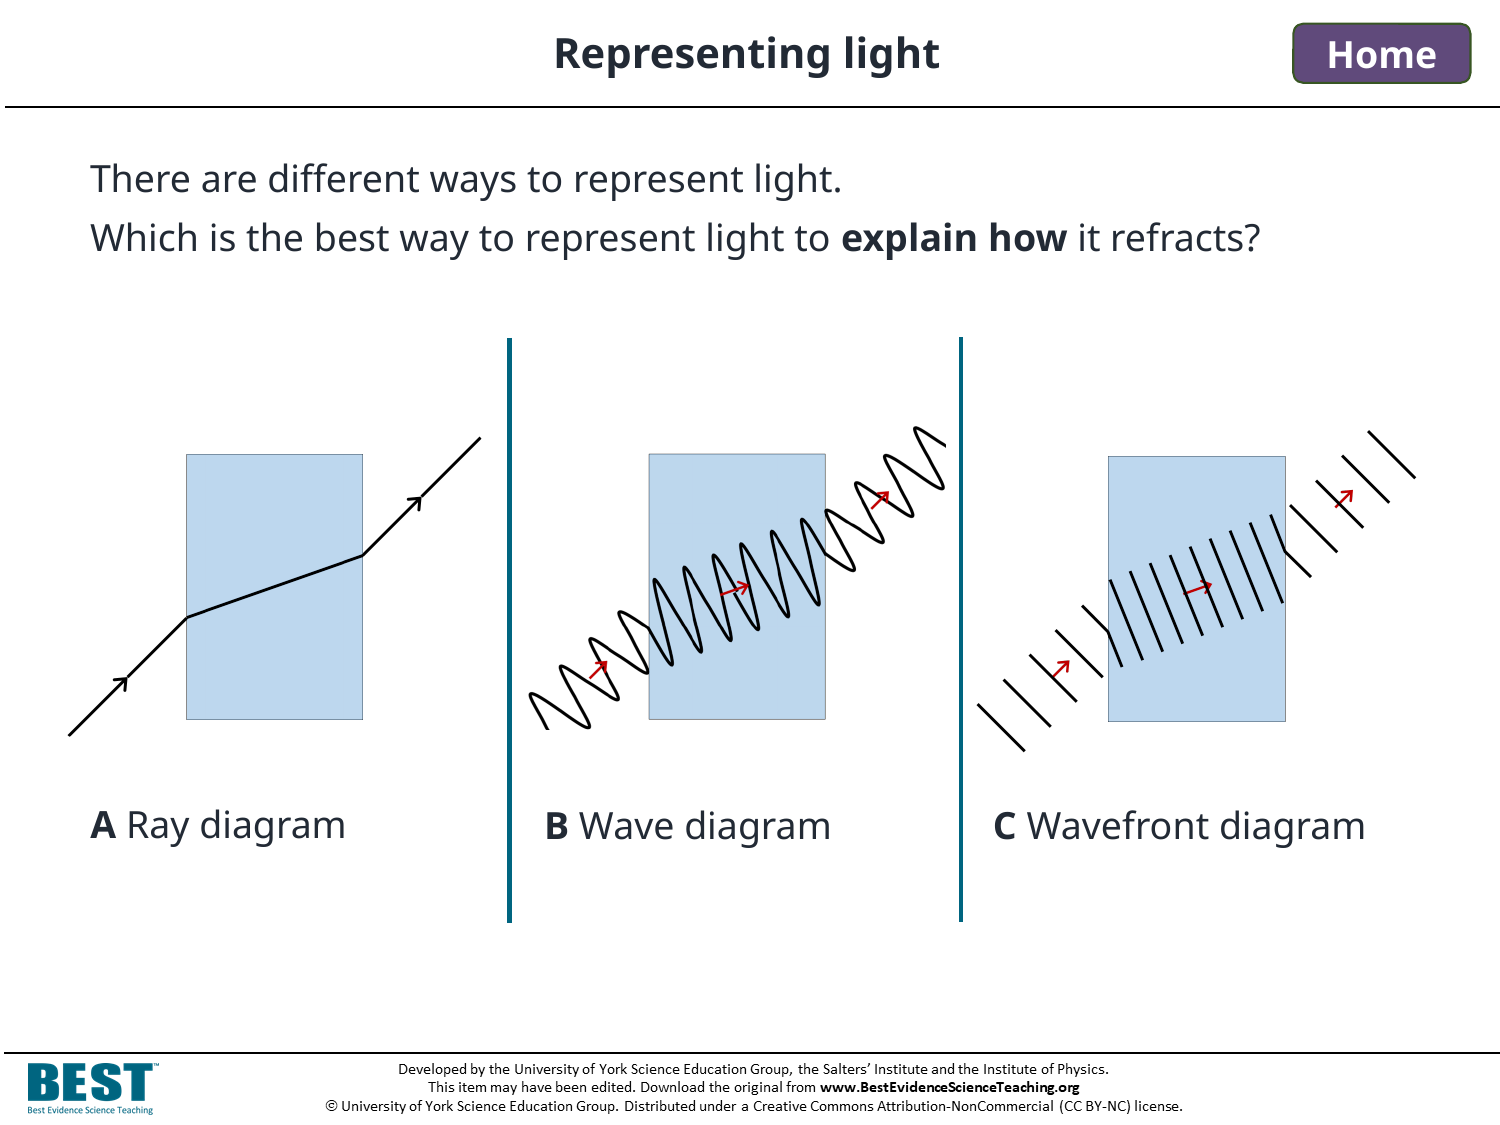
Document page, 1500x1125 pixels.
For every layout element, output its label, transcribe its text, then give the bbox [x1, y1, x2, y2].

picture [4, 106, 1500, 1125]
text_box Home [1292, 22, 1472, 84]
text_box Representing light [23, 4, 1471, 99]
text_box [67, 337, 1417, 923]
